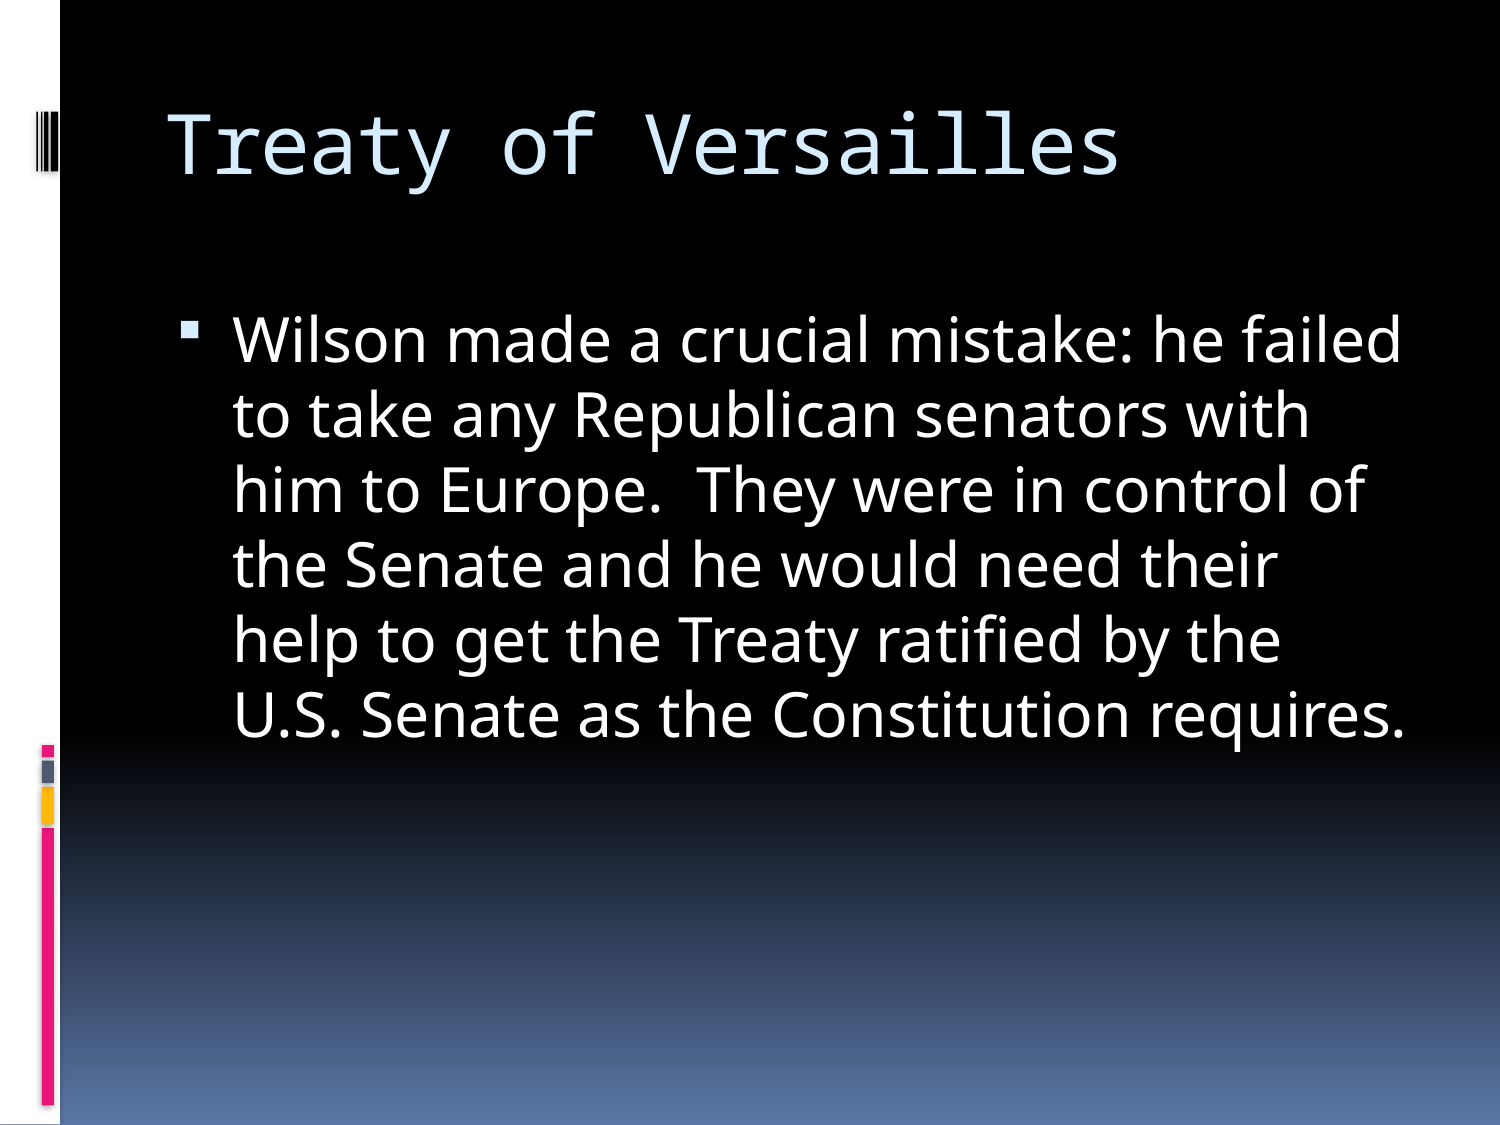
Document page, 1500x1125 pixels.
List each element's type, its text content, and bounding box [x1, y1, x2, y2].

title Treaty of Versailles [150, 83, 1425, 234]
list Wilson made a crucial mistake: he failed to take any Republican senators with him to Europe. They were in control of the Senate and he would need their help to get the Treaty ratified by the U.S. Senate as the Constitution requires. [150, 292, 1425, 1043]
